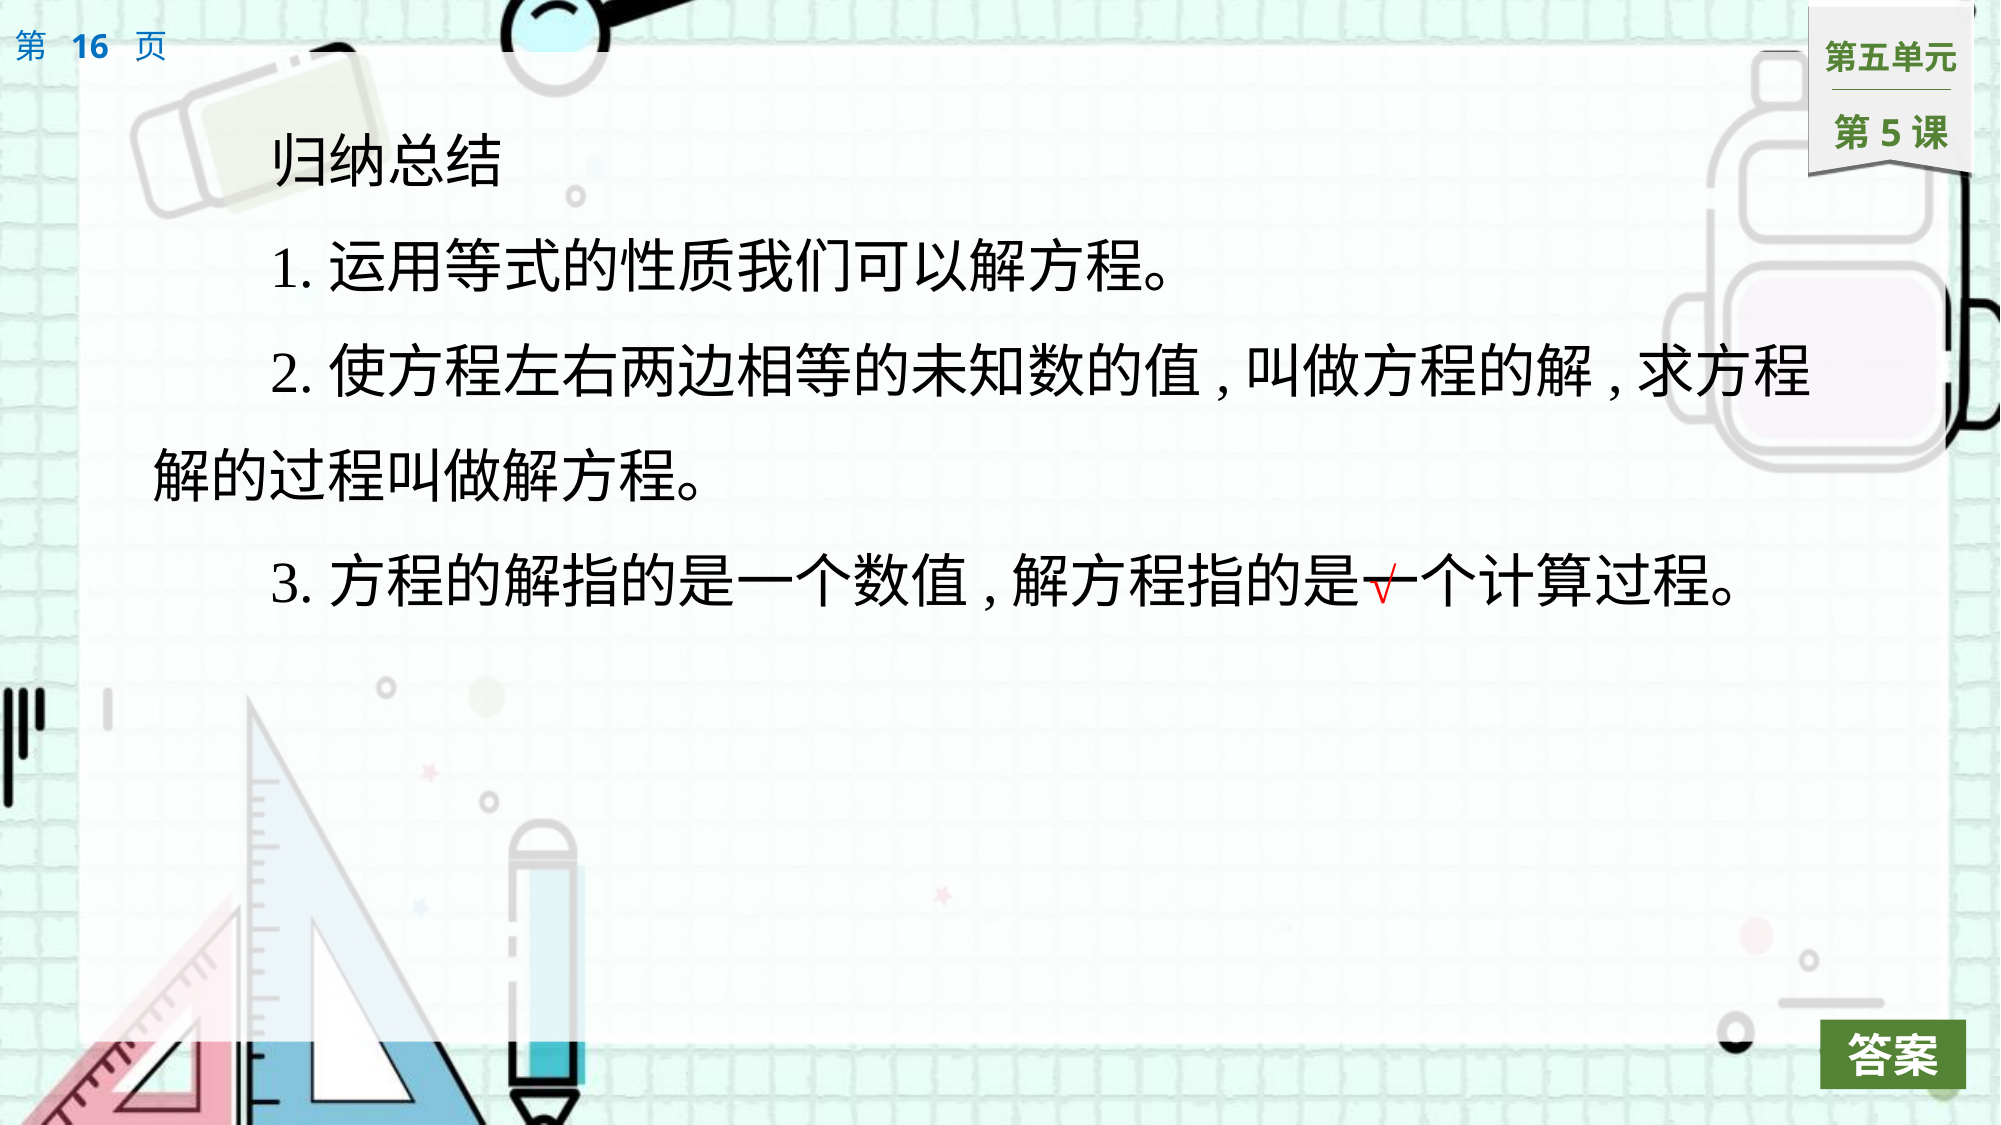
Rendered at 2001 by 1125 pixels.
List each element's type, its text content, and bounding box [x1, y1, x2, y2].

text_box 答案 [1820, 1019, 1967, 1090]
picture [95, 46, 102, 52]
list 归纳总结 1.运用等式的性质我们可以解方程。 2.使方程左右两边相等的未知数的值,叫做方程的解,求方程解的过程叫做解方程。 3.方程的解指的是一个数值,解方程指的是一个计算过程。 [137, 82, 1837, 1040]
picture [0, 0, 2000, 1125]
picture [142, 41, 159, 52]
picture [1946, 169, 1971, 176]
text_box √ [1354, 516, 1449, 634]
